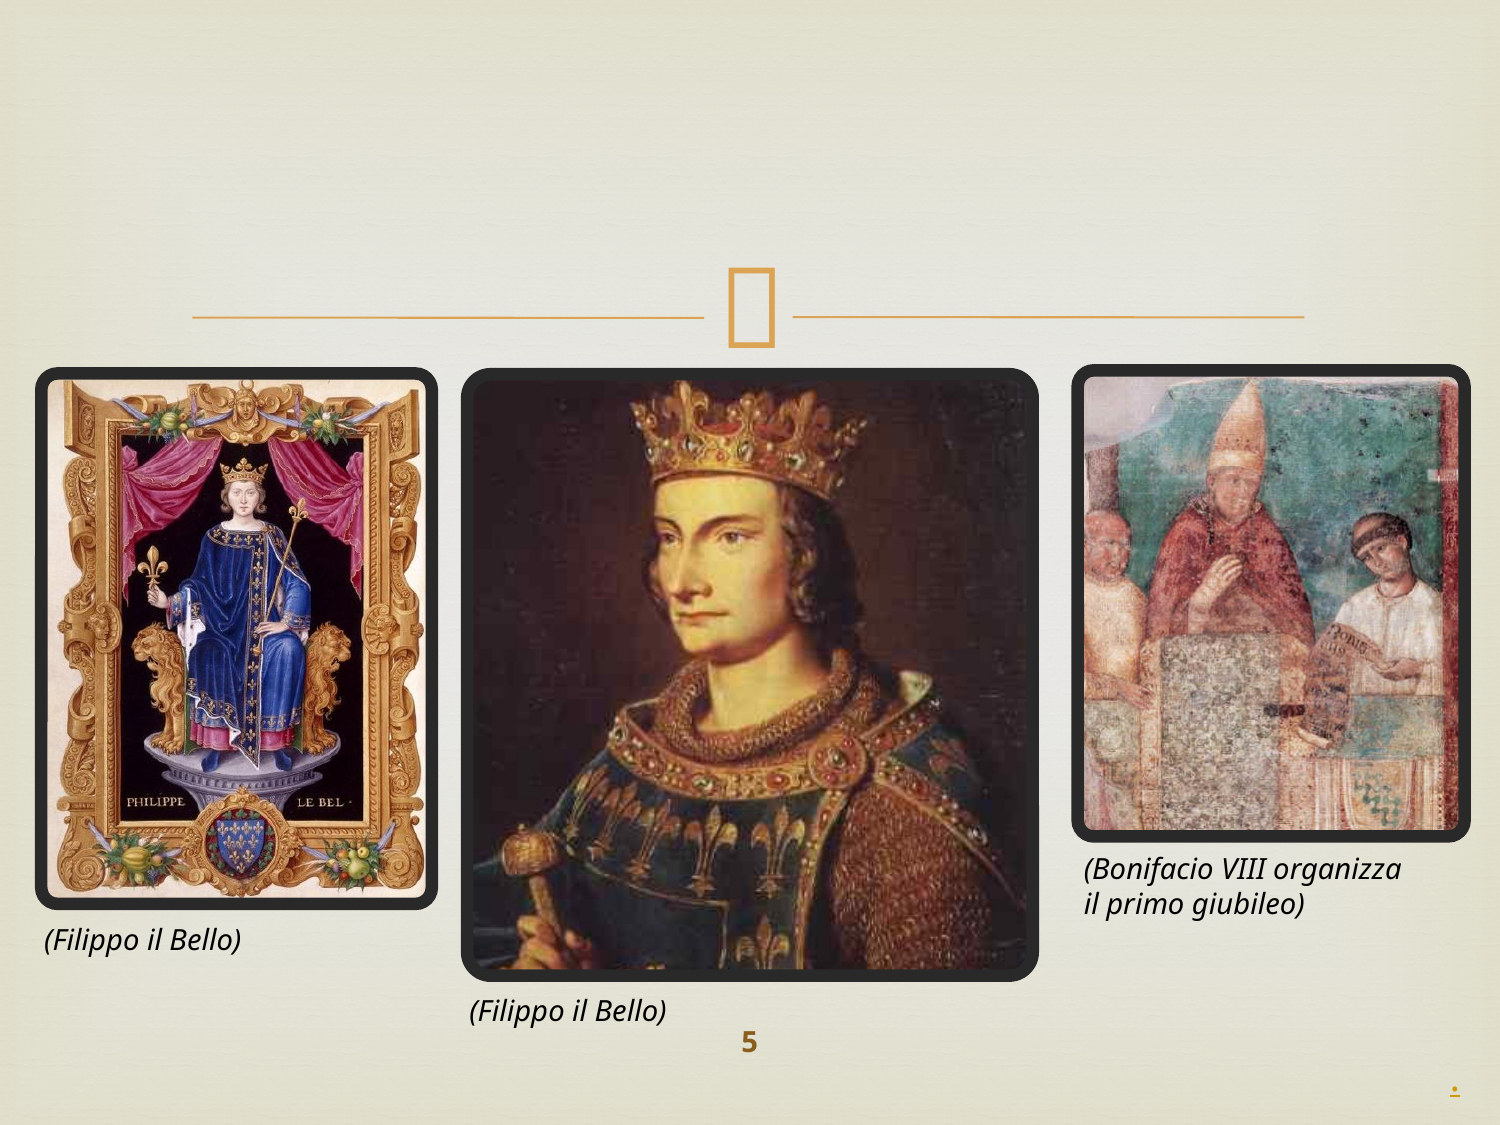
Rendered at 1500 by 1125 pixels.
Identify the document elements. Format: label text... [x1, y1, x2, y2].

picture [40, 372, 433, 905]
text_box (Filippo il Bello) [29, 913, 266, 964]
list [1077, 369, 1466, 837]
text_box (Filippo il Bello) [454, 984, 963, 1035]
text_box (Bonifacio VIII organizza il primo giubileo) [1068, 842, 1500, 928]
text_box . [1435, 1046, 1471, 1113]
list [466, 373, 1034, 977]
footer 5 [512, 1010, 988, 1071]
